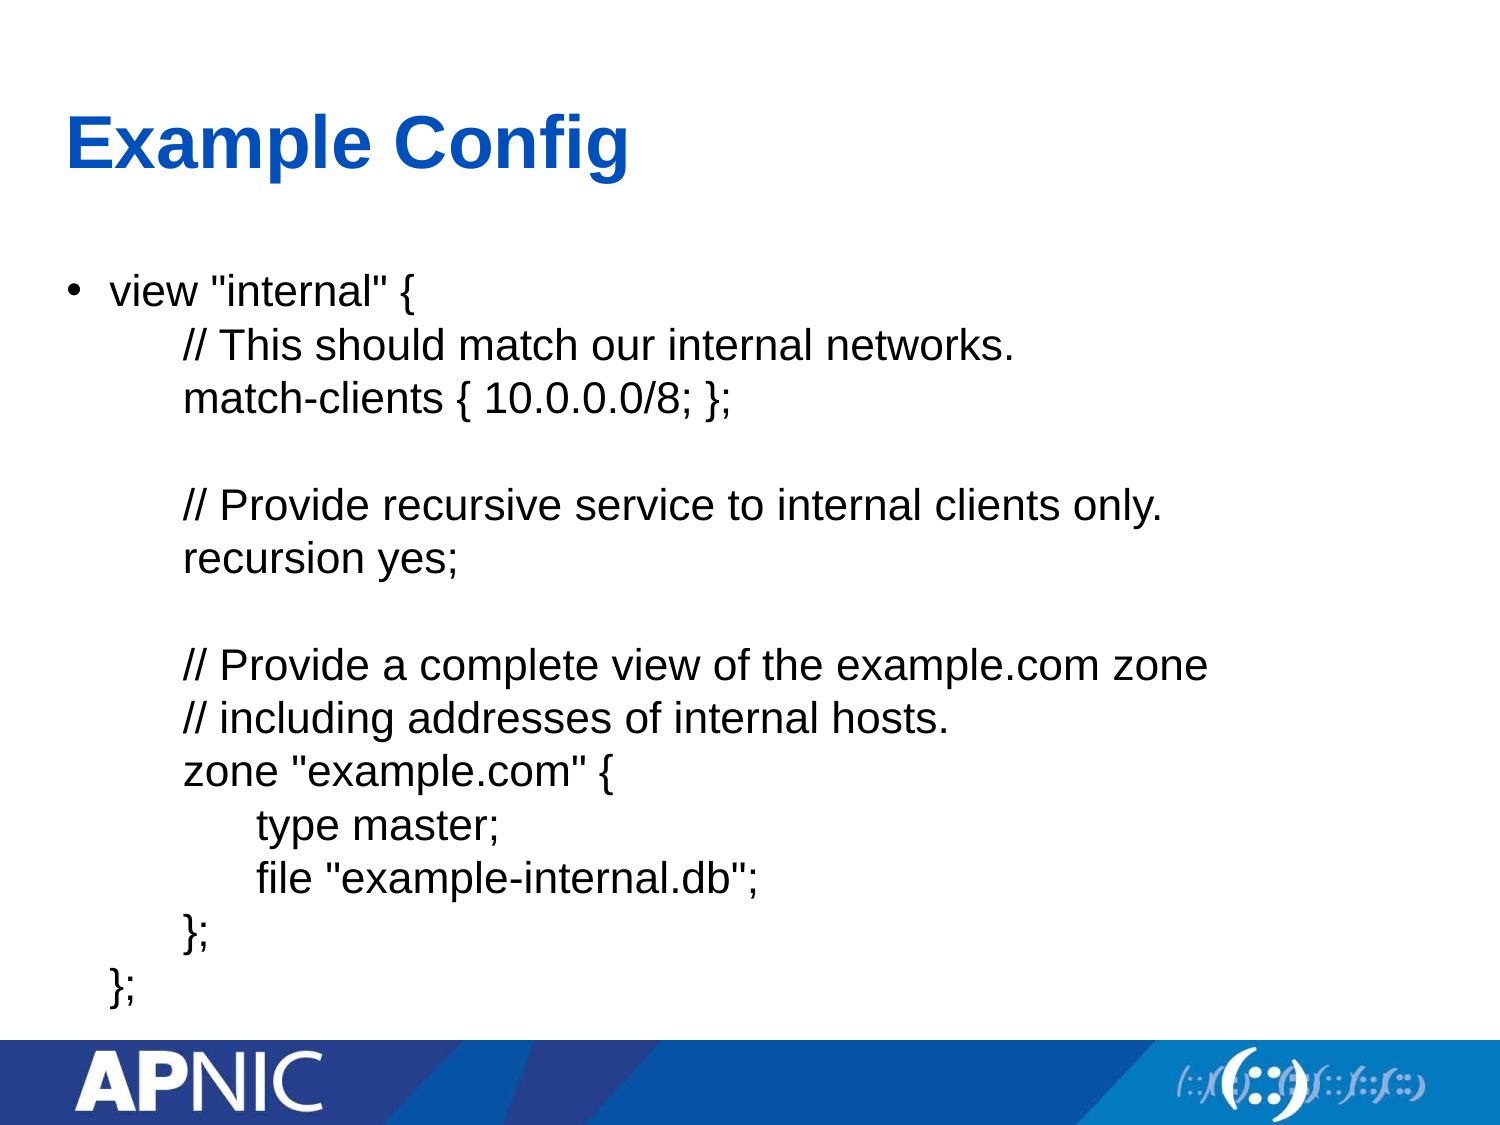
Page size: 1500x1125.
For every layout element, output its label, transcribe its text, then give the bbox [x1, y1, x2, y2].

list view "internal" { // This should match our internal networks. match-clients { 10.0.0.0/8; }; // Provide recursive service to internal clients only. recursion yes; // Provide a complete view of the example.com zone // including addresses of internal hosts. zone "example.com" { type master; file "example-internal.db"; }; }; [66, 262, 1437, 1012]
title Example Config [64, 45, 1436, 233]
picture [0, 1040, 1500, 1125]
